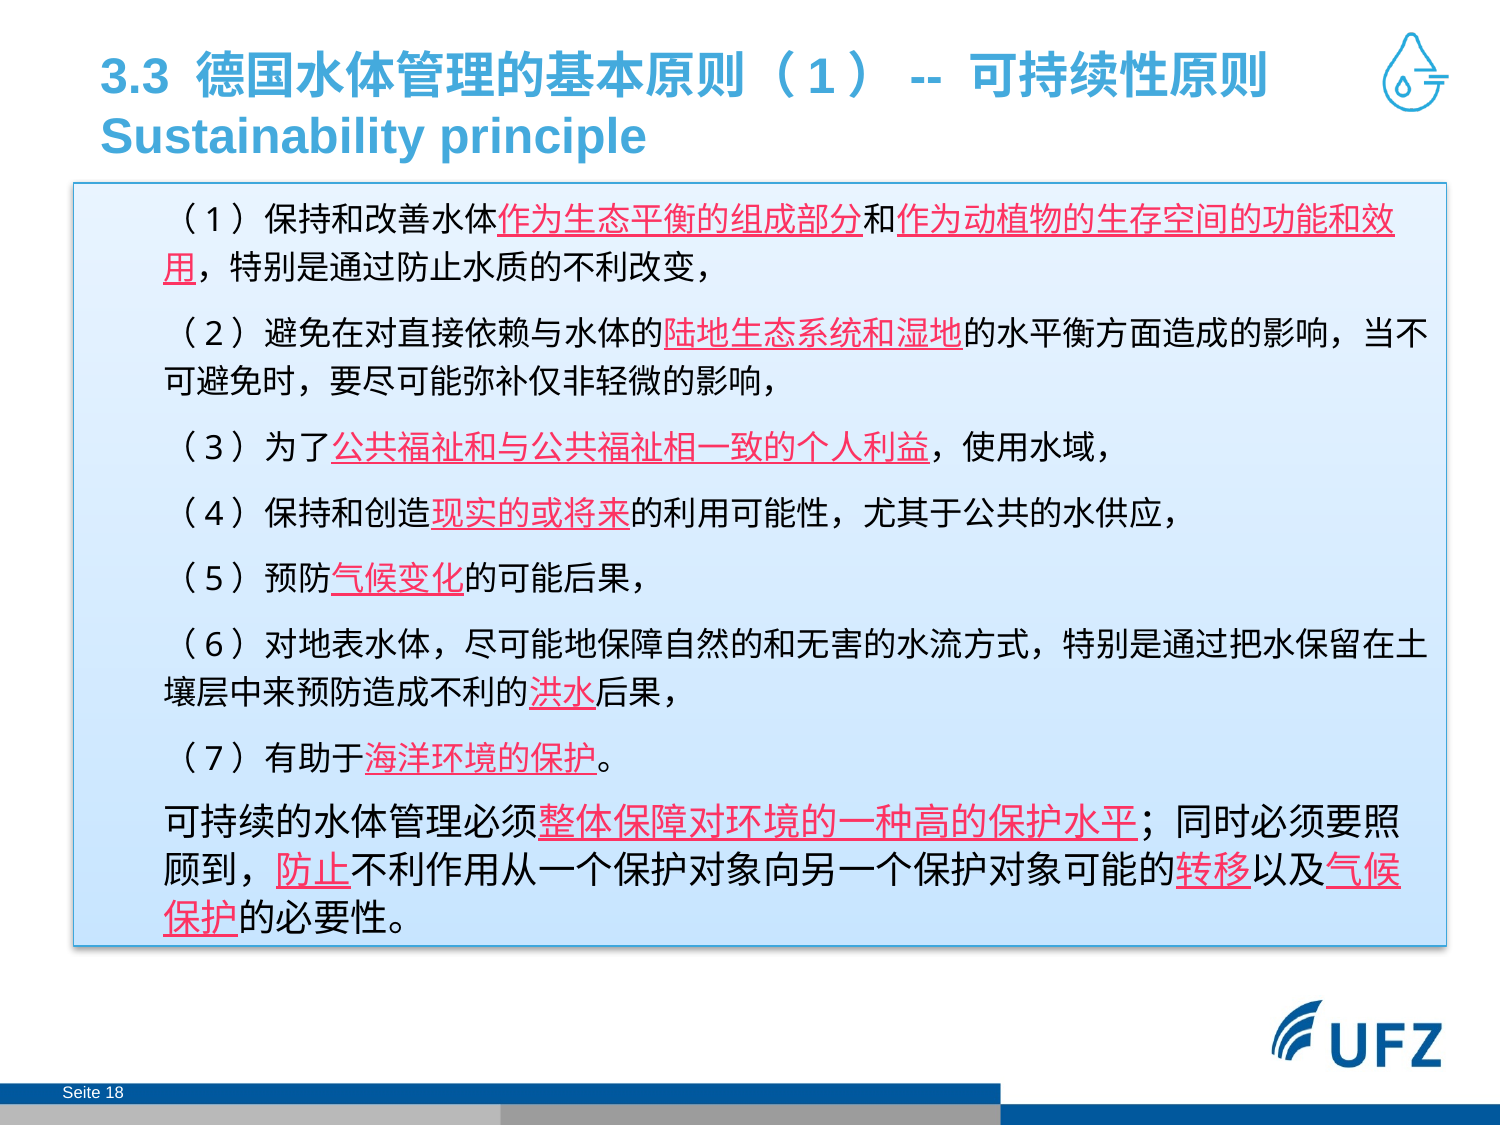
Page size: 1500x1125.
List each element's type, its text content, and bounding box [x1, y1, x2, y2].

title 3.3 德国水体管理的基本原则（1）-- 可持续性原则Sustainability principle [100, 43, 1353, 166]
picture [1327, 0, 1500, 161]
slide_number Seite 18 [62, 1082, 375, 1112]
picture [0, 810, 1500, 1125]
text_box （1）保持和改善水体作为生态平衡的组成部分和作为动植物的生存空间的功能和效用，特别是通过防止水质的不利改变， （2）避免在对直接依赖与水体的陆地生态系统和湿地的水平衡方面造成的影响，当不可避免时，要尽可能弥补仅非轻微的影响， （3）为了公共福祉和与公共福祉相一致的个人利益，使用水域， （4）保持和创造现实的或将来的利用可能性，尤其于公共的水供应， （5）预防气候变化的可能后果， （6）对地表水体，尽可能地保障自然的和无害的水流方式，特别是通过把水保留在土壤层中来预防造成不利的洪水后果， （7）有助于海洋环境的保护。 可持续的水体管理必须整体保障对环境的一种高的保护水平；同时必须要照顾到，防止不利作用从一个保护对象向另一个保护对象可能的转移以及气候保护的必要性。 [73, 182, 1447, 947]
